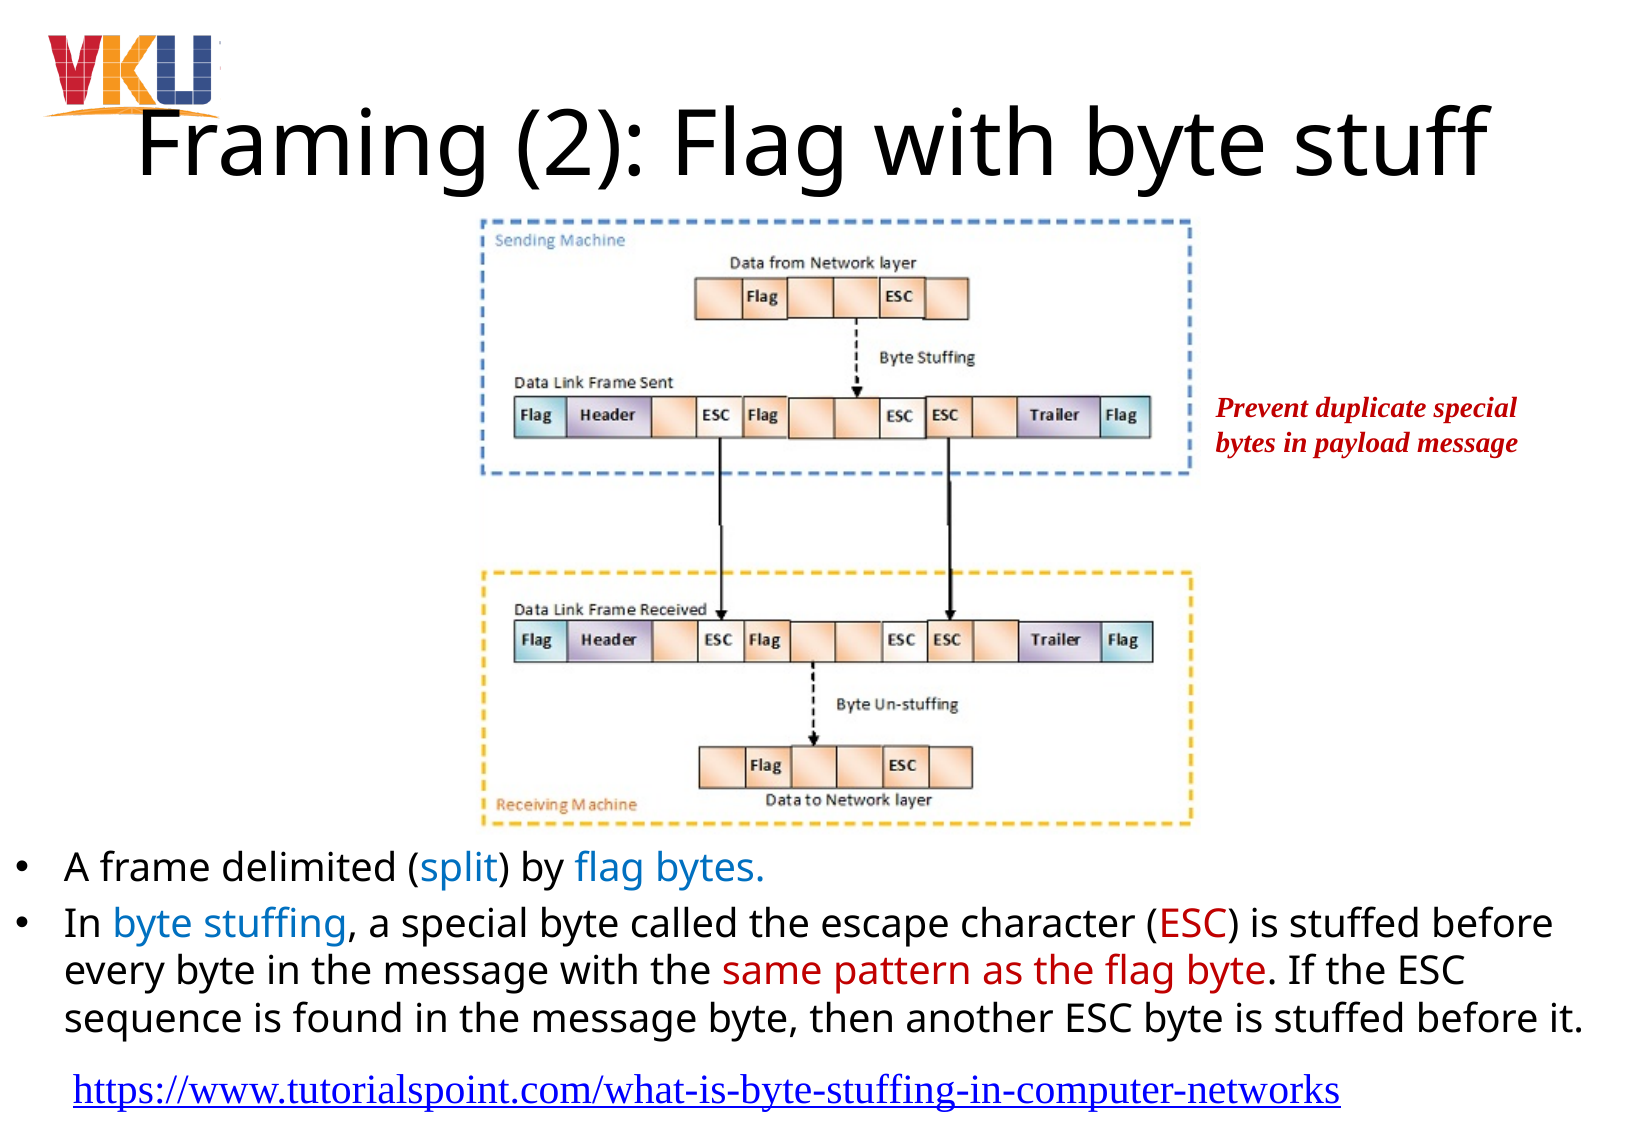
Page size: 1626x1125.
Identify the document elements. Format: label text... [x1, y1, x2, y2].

picture [32, 21, 228, 129]
title Framing (2): Flag with byte stuff [81, 45, 1544, 233]
text_box Prevent duplicate special bytes in payload message [1207, 381, 1596, 466]
list A frame delimited (split) by flag bytes. In byte stuffing, a special byte called the escape character (ESC) is stuffed before every byte in the message with the same pattern as the flag byte. If the ESC sequence is found in the message byte, then another ESC byte is stuffed before it. [0, 834, 1625, 1065]
picture [475, 212, 1202, 835]
text_box https://www.tutorialspoint.com/what-is-byte-stuffing-in-computer-networks ç [58, 1054, 1625, 1125]
